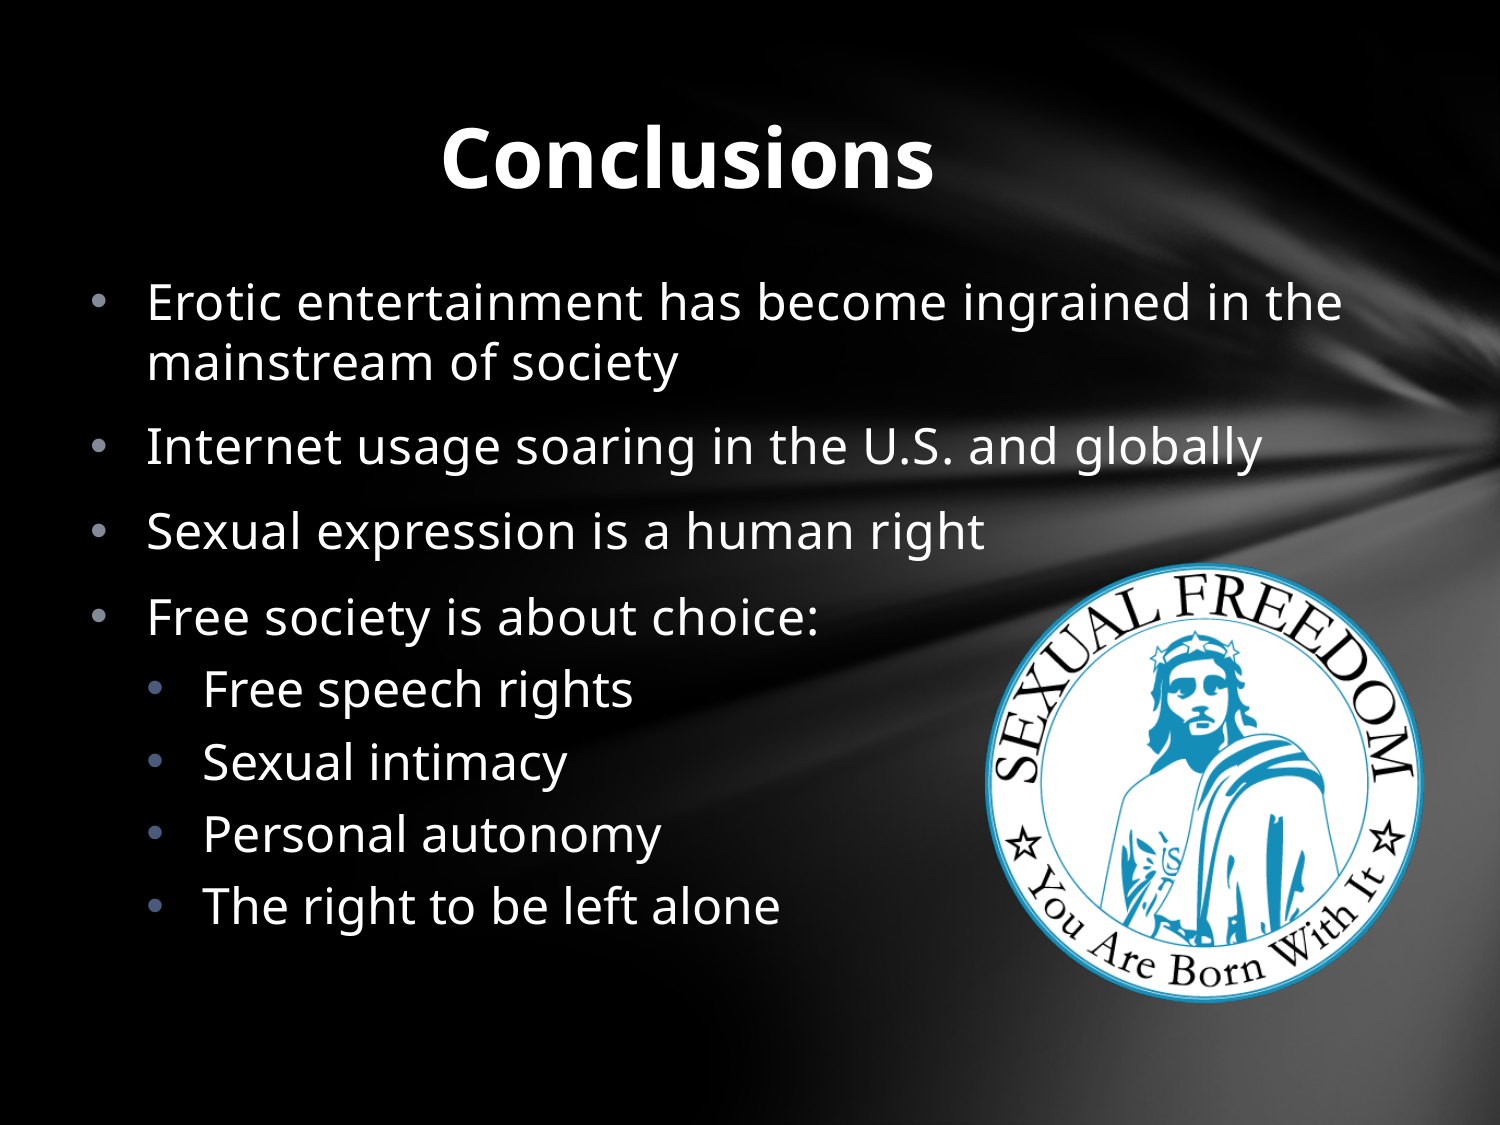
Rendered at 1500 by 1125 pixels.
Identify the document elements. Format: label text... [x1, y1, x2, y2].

title Conclusions [57, 37, 1318, 213]
picture [984, 562, 1426, 1003]
list Erotic entertainment has become ingrained in the mainstream of society Internet usage soaring in the U.S. and globally Sexual expression is a human right Free society is about choice: Free speech rights Sexual intimacy Personal autonomy The right to be left alone [75, 262, 1425, 1035]
